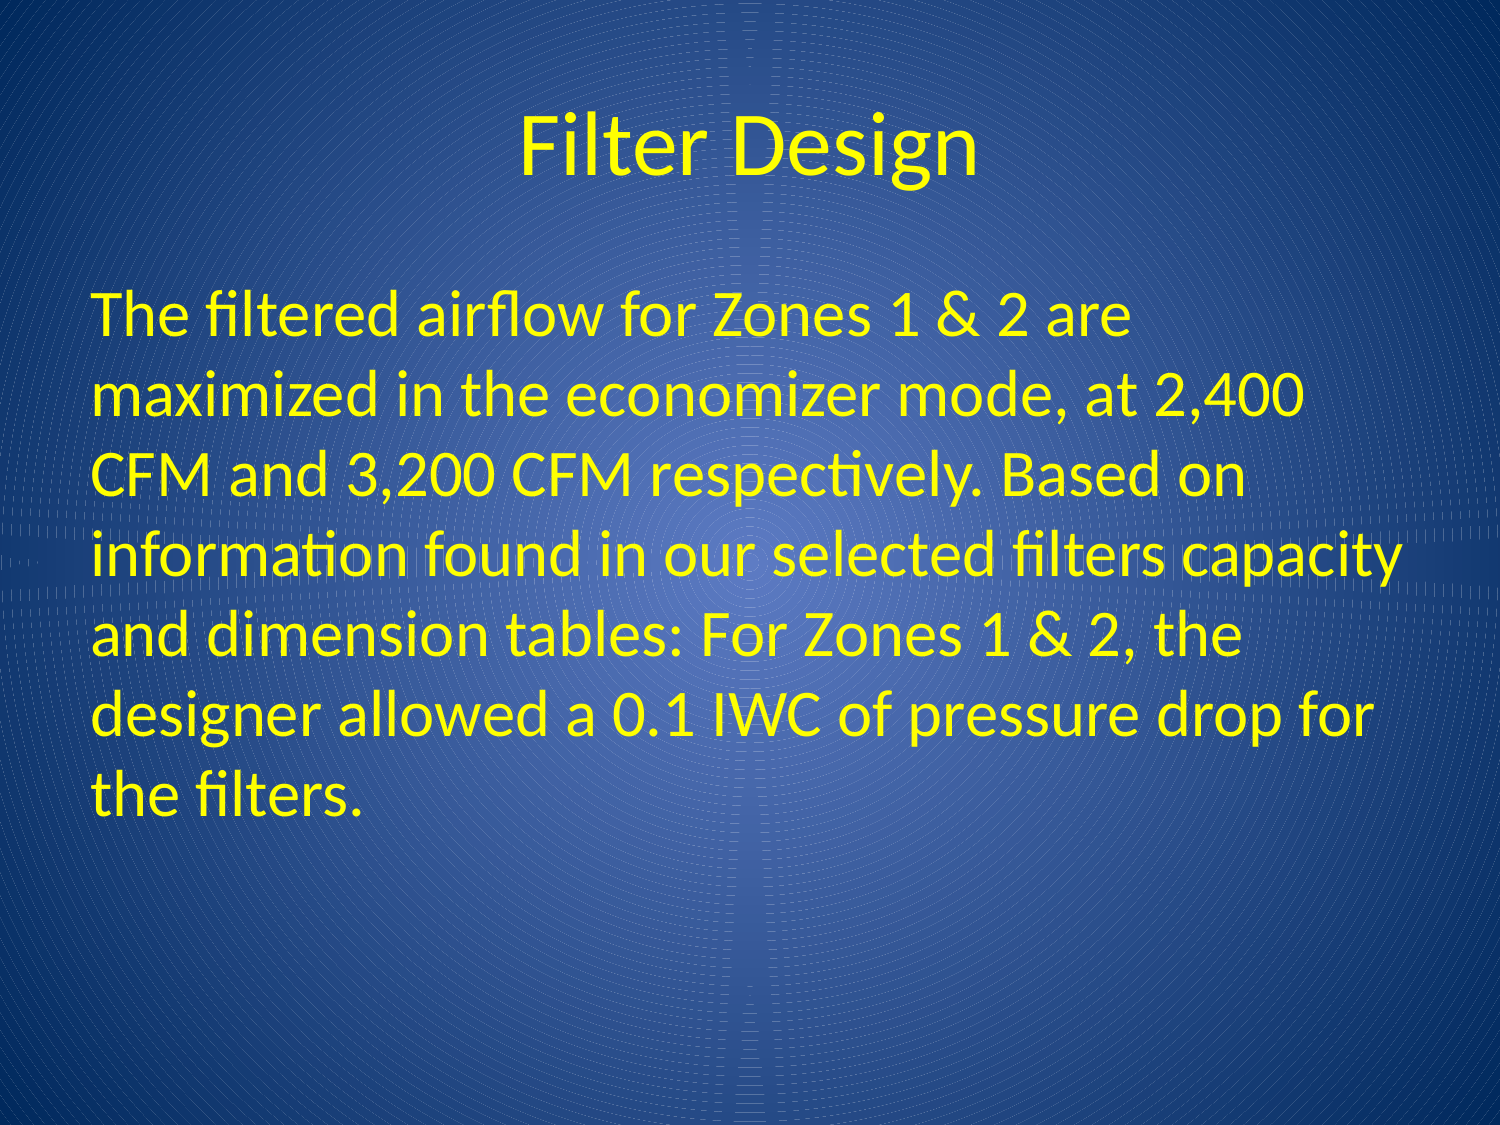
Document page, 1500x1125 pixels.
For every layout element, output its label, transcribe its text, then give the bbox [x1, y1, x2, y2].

title Filter Design [75, 45, 1425, 233]
list The filtered airflow for Zones 1 & 2 are maximized in the economizer mode, at 2,400 CFM and 3,200 CFM respectively. Based on information found in our selected filters capacity and dimension tables: For Zones 1 & 2, the designer allowed a 0.1 IWC of pressure drop for the filters. [75, 262, 1425, 1005]
